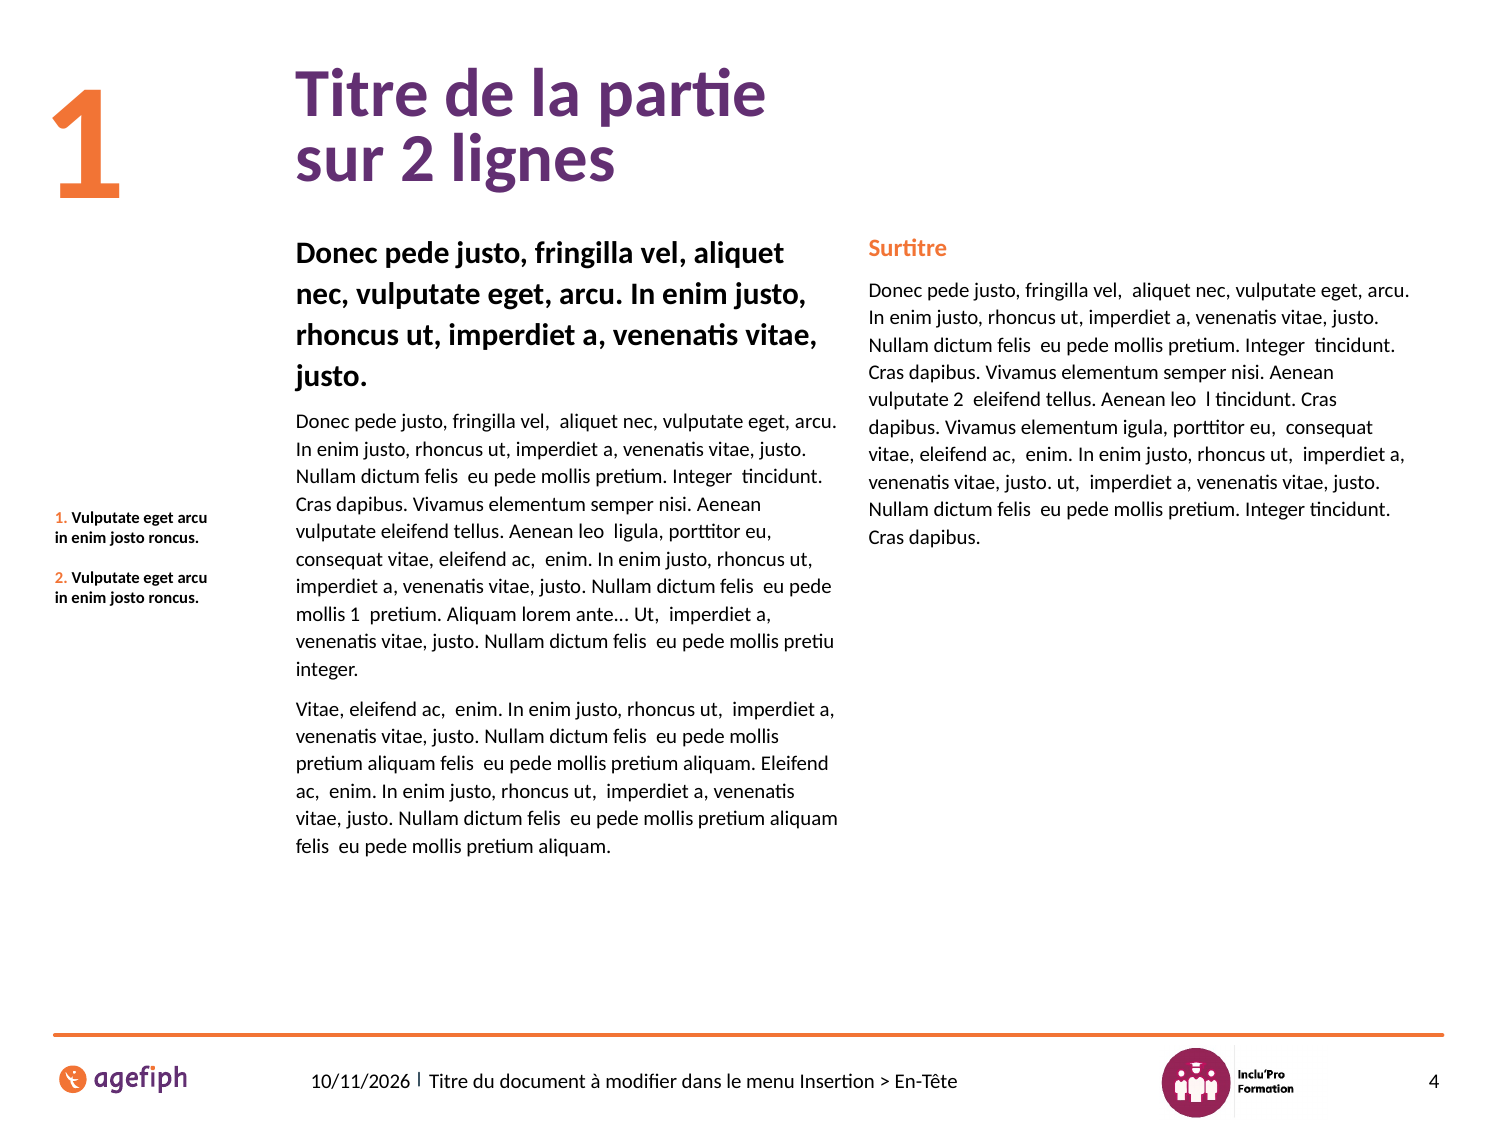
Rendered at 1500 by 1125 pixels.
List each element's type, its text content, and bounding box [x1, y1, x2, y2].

list Donec pede justo, fringilla vel, aliquet nec, vulputate eget, arcu. In enim justo, rhoncus ut, imperdiet a, venenatis vitae, justo. Donec pede justo, fringilla vel, aliquet nec, vulputate eget, arcu. In enim justo, rhoncus ut, imperdiet a, venenatis vitae, justo. Nullam dictum felis eu pede mollis pretium. Integer tincidunt. Cras dapibus. Vivamus elementum semper nisi. Aenean vulputate eleifend tellus. Aenean leo ligula, porttitor eu, consequat vitae, eleifend ac, enim. In enim justo, rhoncus ut, imperdiet a, venenatis vitae, justo. Nullam dictum felis eu pede mollis 1 pretium. Aliquam lorem ante... Ut, imperdiet a, venenatis vitae, justo. Nullam dictum felis eu pede mollis pretiu integer. Vitae, eleifend ac, enim. In enim justo, rhoncus ut, imperdiet a, venenatis vitae, justo. Nullam dictum felis eu pede mollis pretium aliquam felis eu pede mollis pretium aliquam. Eleifend ac, enim. In enim justo, rhoncus ut, imperdiet a, venenatis vitae, justo. Nullam dictum felis eu pede mollis pretium aliquam felis eu pede mollis pretium aliquam. Surtitre Donec pede justo, fringilla vel, aliquet nec, vulputate eget, arcu. In enim justo, rhoncus ut, imperdiet a, venenatis vitae, justo. Nullam dictum felis eu pede mollis pretium. Integer tincidunt. Cras dapibus. Vivamus elementum semper nisi. Aenean vulputate 2 eleifend tellus. Aenean leo l tincidunt. Cras dapibus. Vivamus elementum igula, porttitor eu, consequat vitae, eleifend ac, enim. In enim justo, rhoncus ut, imperdiet a, venenatis vitae, justo. ut, imperdiet a, venenatis vitae, justo. Nullam dictum felis eu pede mollis pretium. Integer tincidunt. Cras dapibus. [280, 220, 1427, 925]
list 1 [41, 43, 249, 201]
slide_number 4 [1116, 1051, 1455, 1111]
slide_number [254, 1051, 414, 1111]
text_box 1. Vulputate eget arcu in enim josto roncus. 2. Vulputate eget arcu in enim josto roncus. [40, 499, 234, 634]
title Titre de la partie sur 2 lignes [280, 71, 1427, 187]
picture [1159, 1045, 1328, 1051]
picture [1159, 1111, 1328, 1120]
footer Titre du document à modifier dans le menu Insertion > En-Tête [414, 1051, 1086, 1111]
